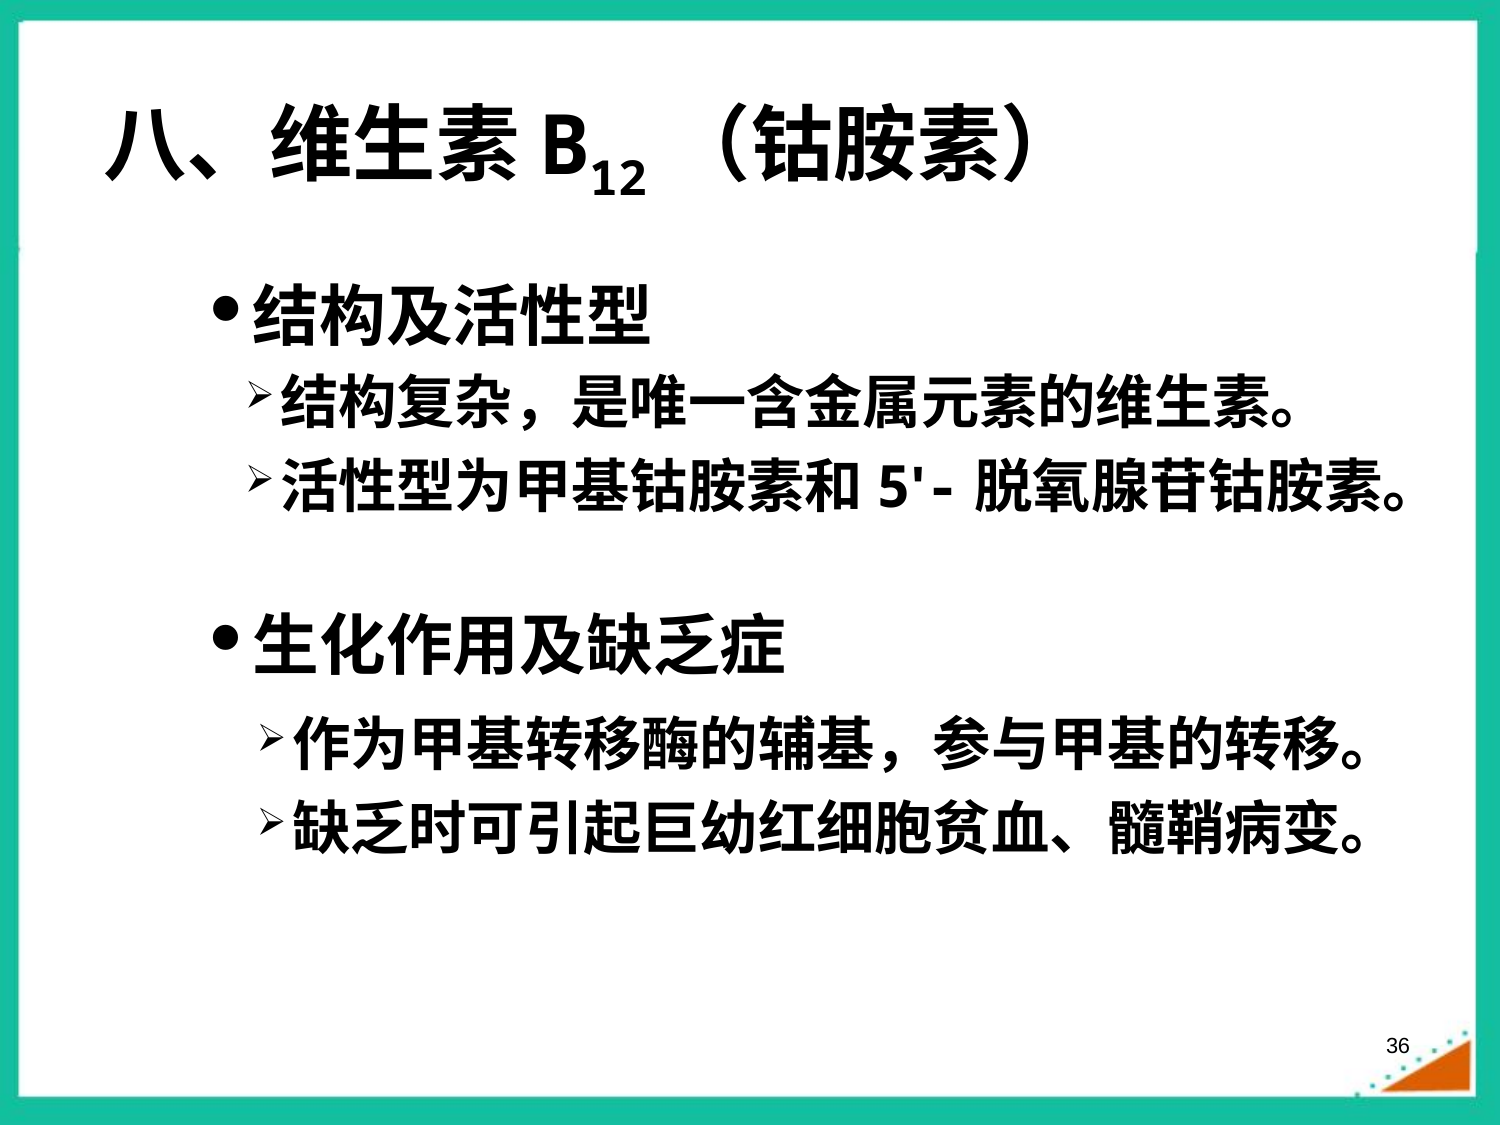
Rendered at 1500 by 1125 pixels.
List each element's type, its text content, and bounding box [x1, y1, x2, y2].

slide_number 36 [1074, 1024, 1425, 1103]
text_box 结构复杂，是唯一含金属元素的维生素。 活性型为甲基钴胺素和5'-脱氧腺苷钴胺素。 [230, 343, 1424, 527]
text_box 结构及活性型 [194, 242, 892, 362]
text_box 生化作用及缺乏症 [194, 579, 916, 691]
text_box 八、维生素B12（钴胺素） [88, 99, 1164, 197]
text_box 作为甲基转移酶的辅基，参与甲基的转移。 缺乏时可引起巨幼红细胞贫血、髓鞘病变。 [242, 686, 1424, 869]
picture [0, 0, 1500, 1125]
